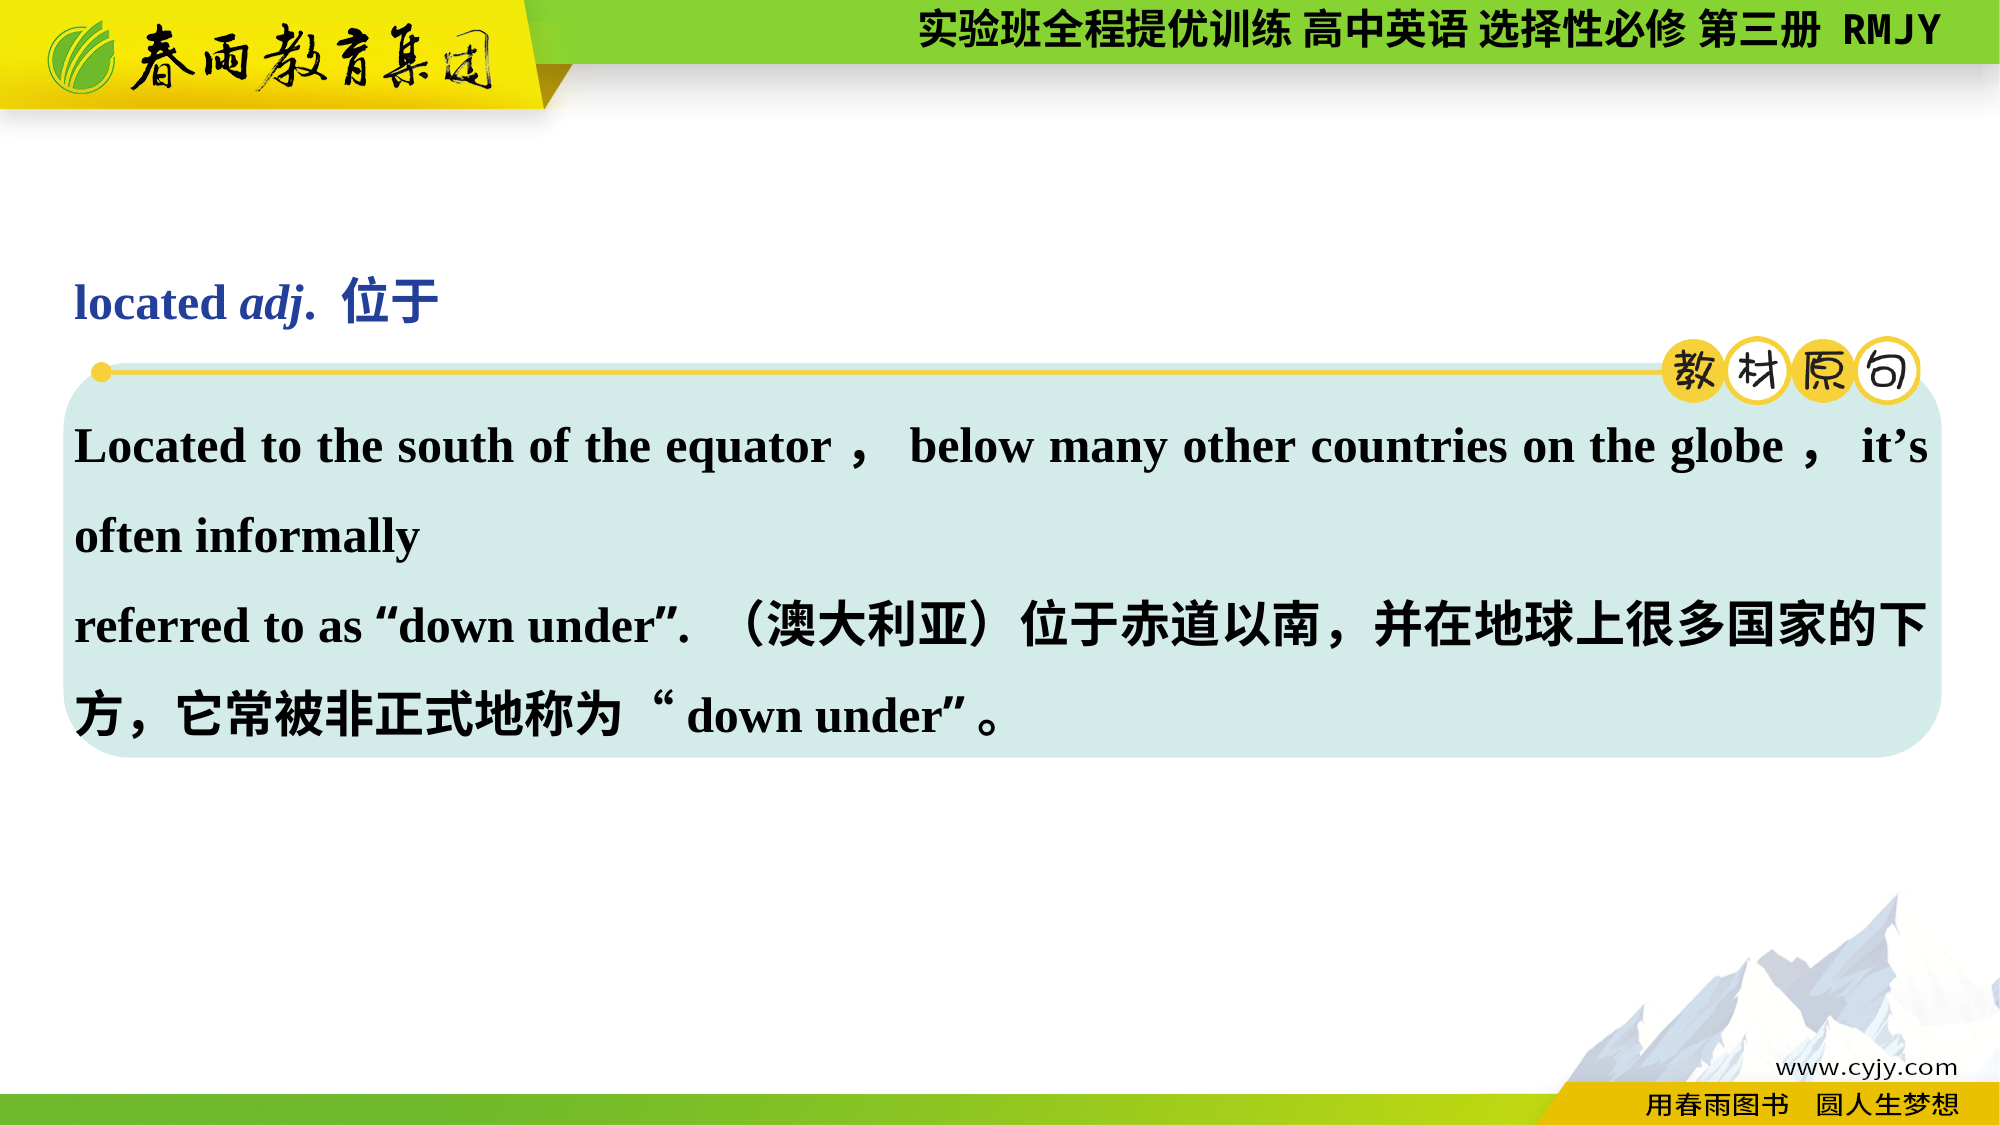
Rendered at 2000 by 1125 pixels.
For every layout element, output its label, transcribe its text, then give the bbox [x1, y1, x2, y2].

text_box Located to the south of the equator，below many other countries on the globe，it’s often informally referred to as “down under”. （澳大利亚）位于赤道以南，并在地球上很多国家的下方，它常被非正式地称为“down under”。 [59, 375, 1944, 751]
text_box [90, 335, 1921, 435]
text_box [100, 751, 1905, 758]
picture [0, 0, 2000, 1125]
list located adj. 位于 [59, 231, 1944, 327]
